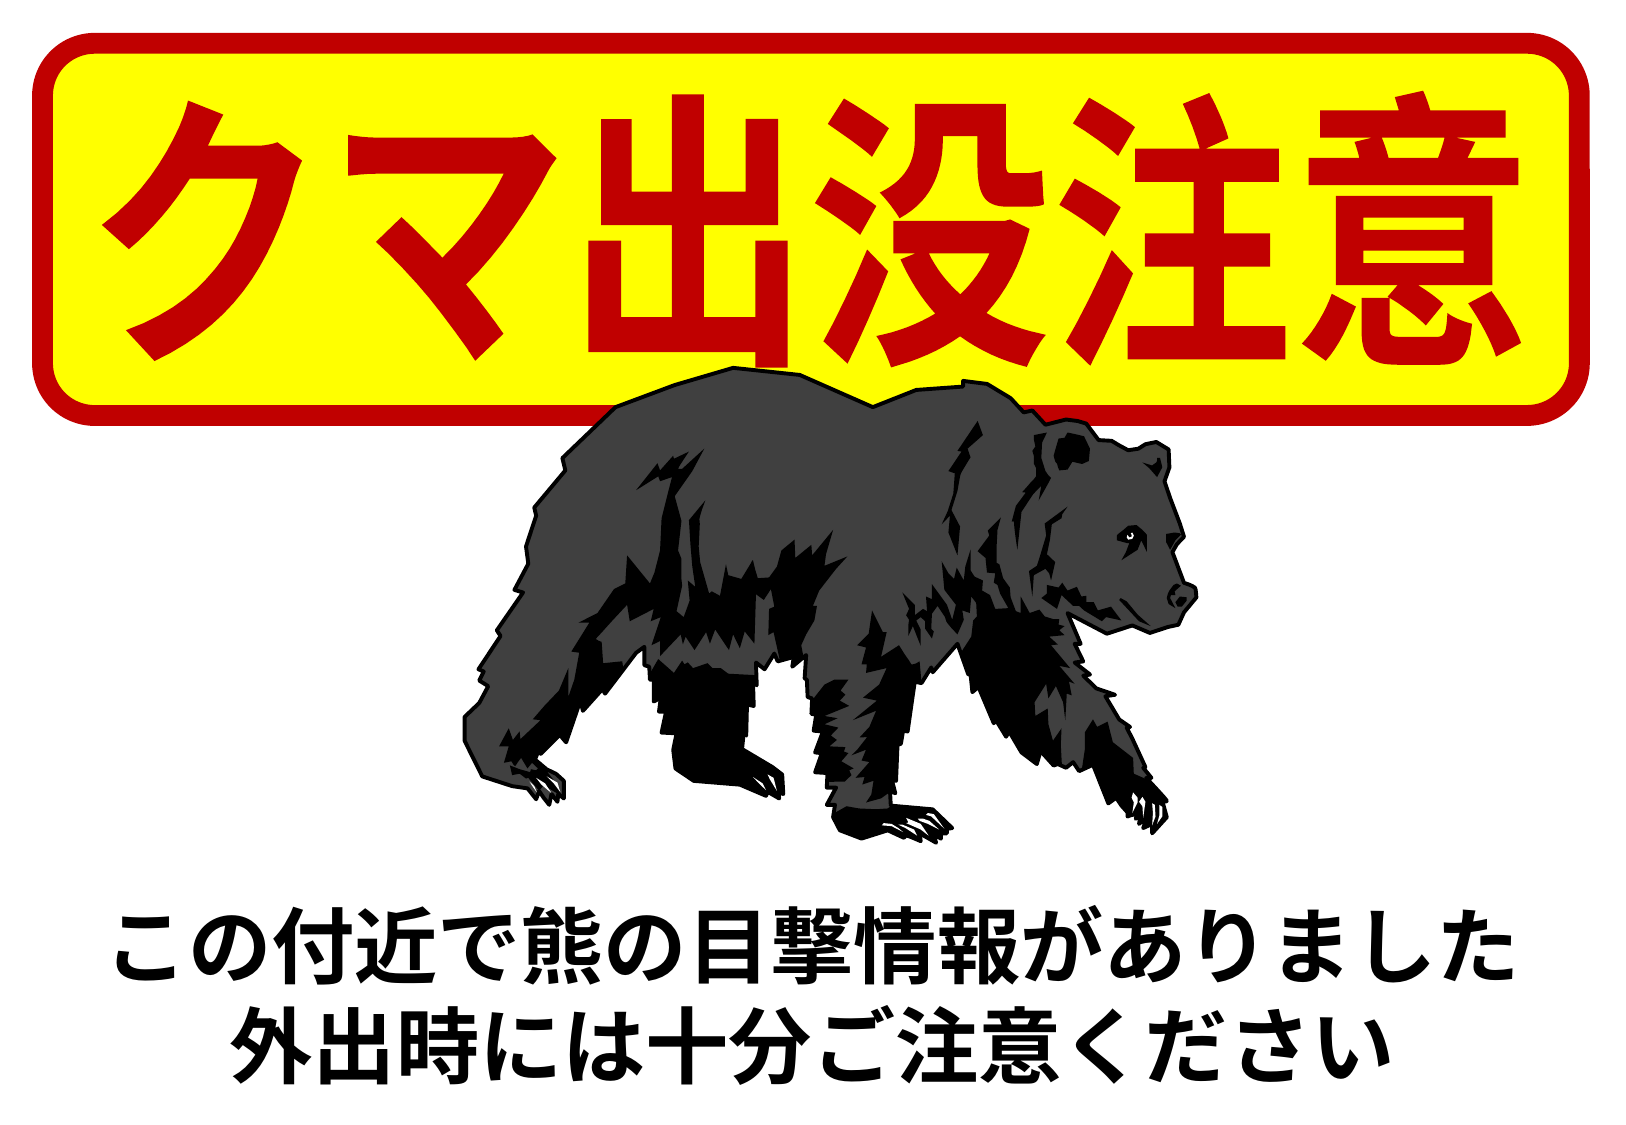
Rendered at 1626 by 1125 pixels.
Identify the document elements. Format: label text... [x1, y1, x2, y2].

text_box この付近で熊の目撃情報がありました 外出時には十分ご注意ください [82, 887, 1542, 1102]
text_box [464, 367, 1197, 843]
text_box [40, 41, 1582, 418]
